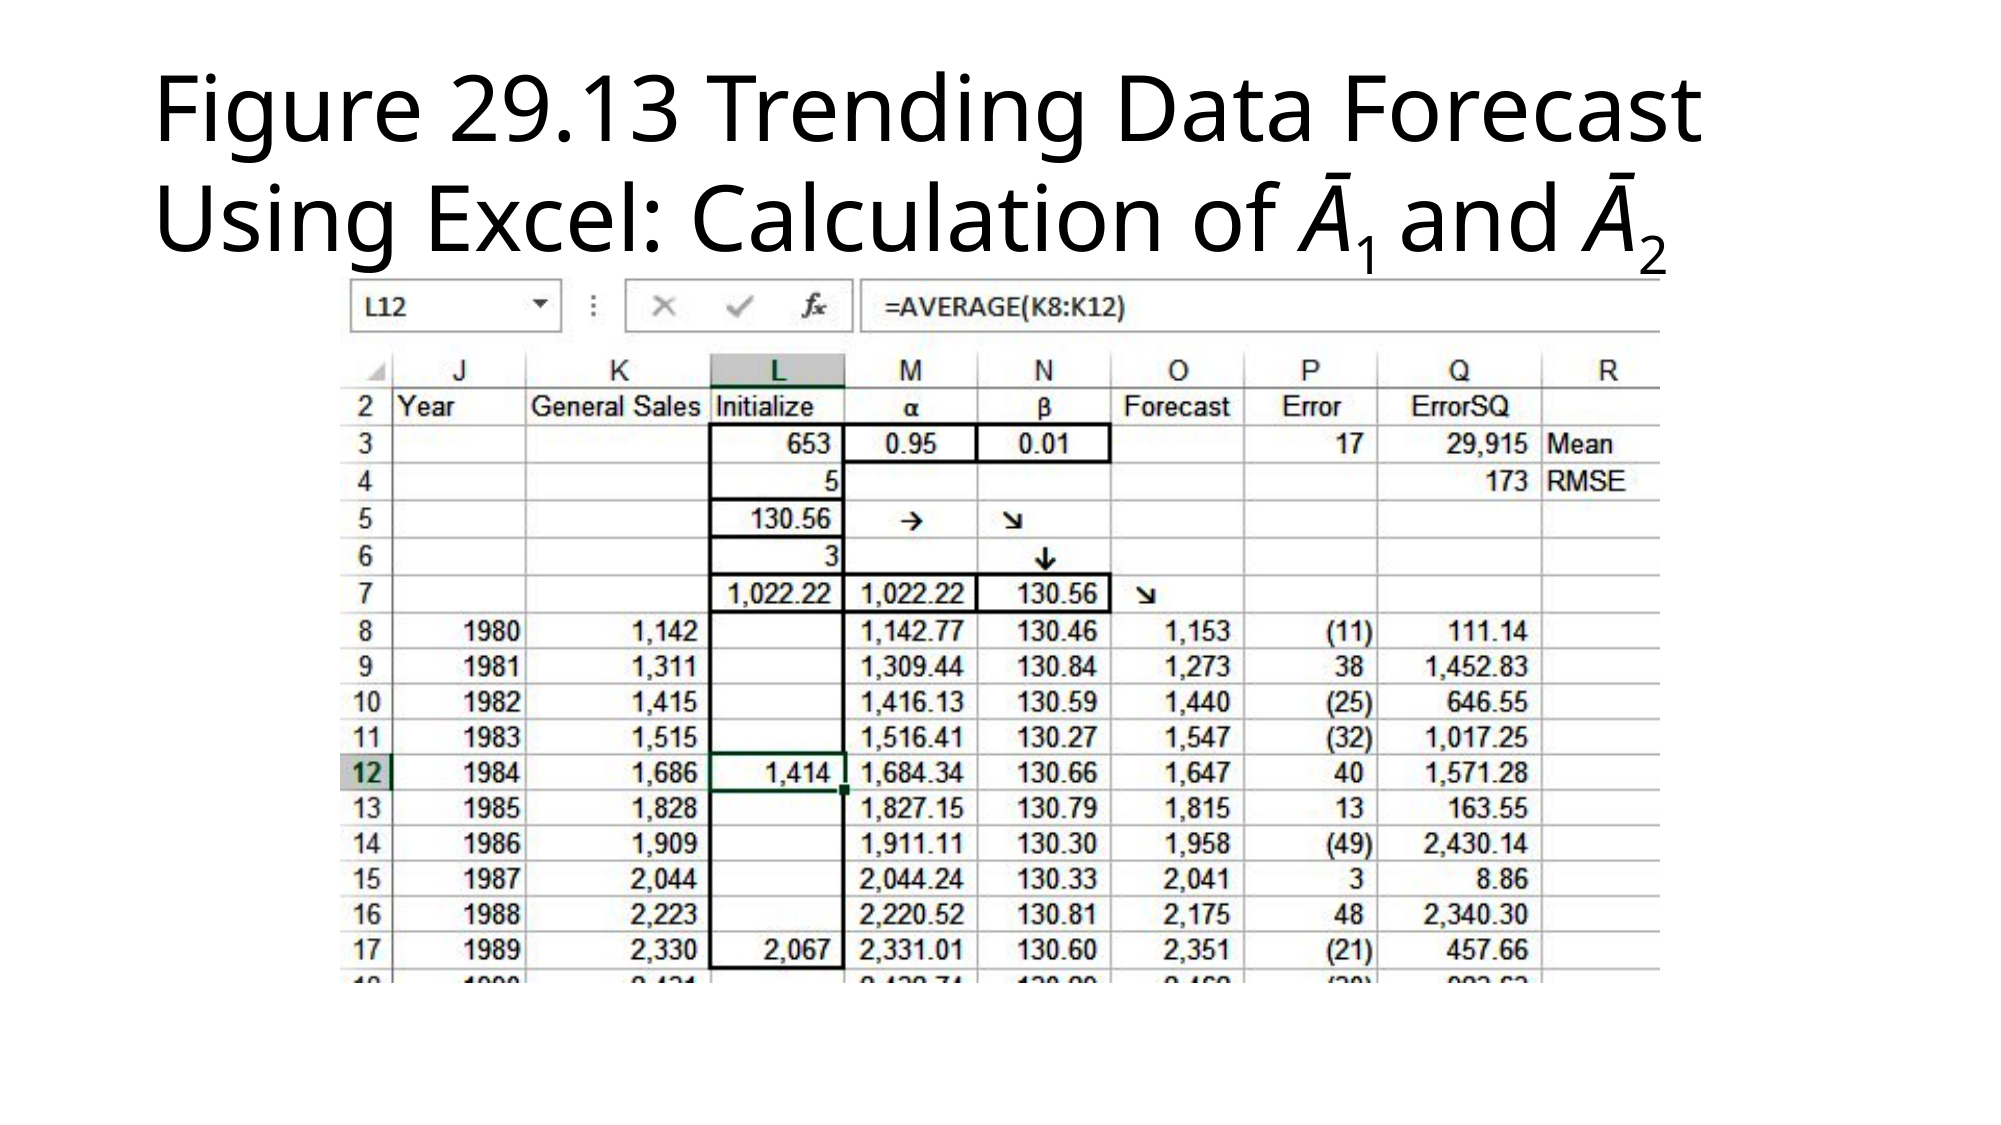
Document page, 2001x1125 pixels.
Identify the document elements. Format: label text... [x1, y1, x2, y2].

title Figure 29.13 Trending Data Forecast Using Excel: Calculation of Ᾱ1 and Ᾱ2 [137, 59, 1863, 278]
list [340, 277, 1660, 983]
